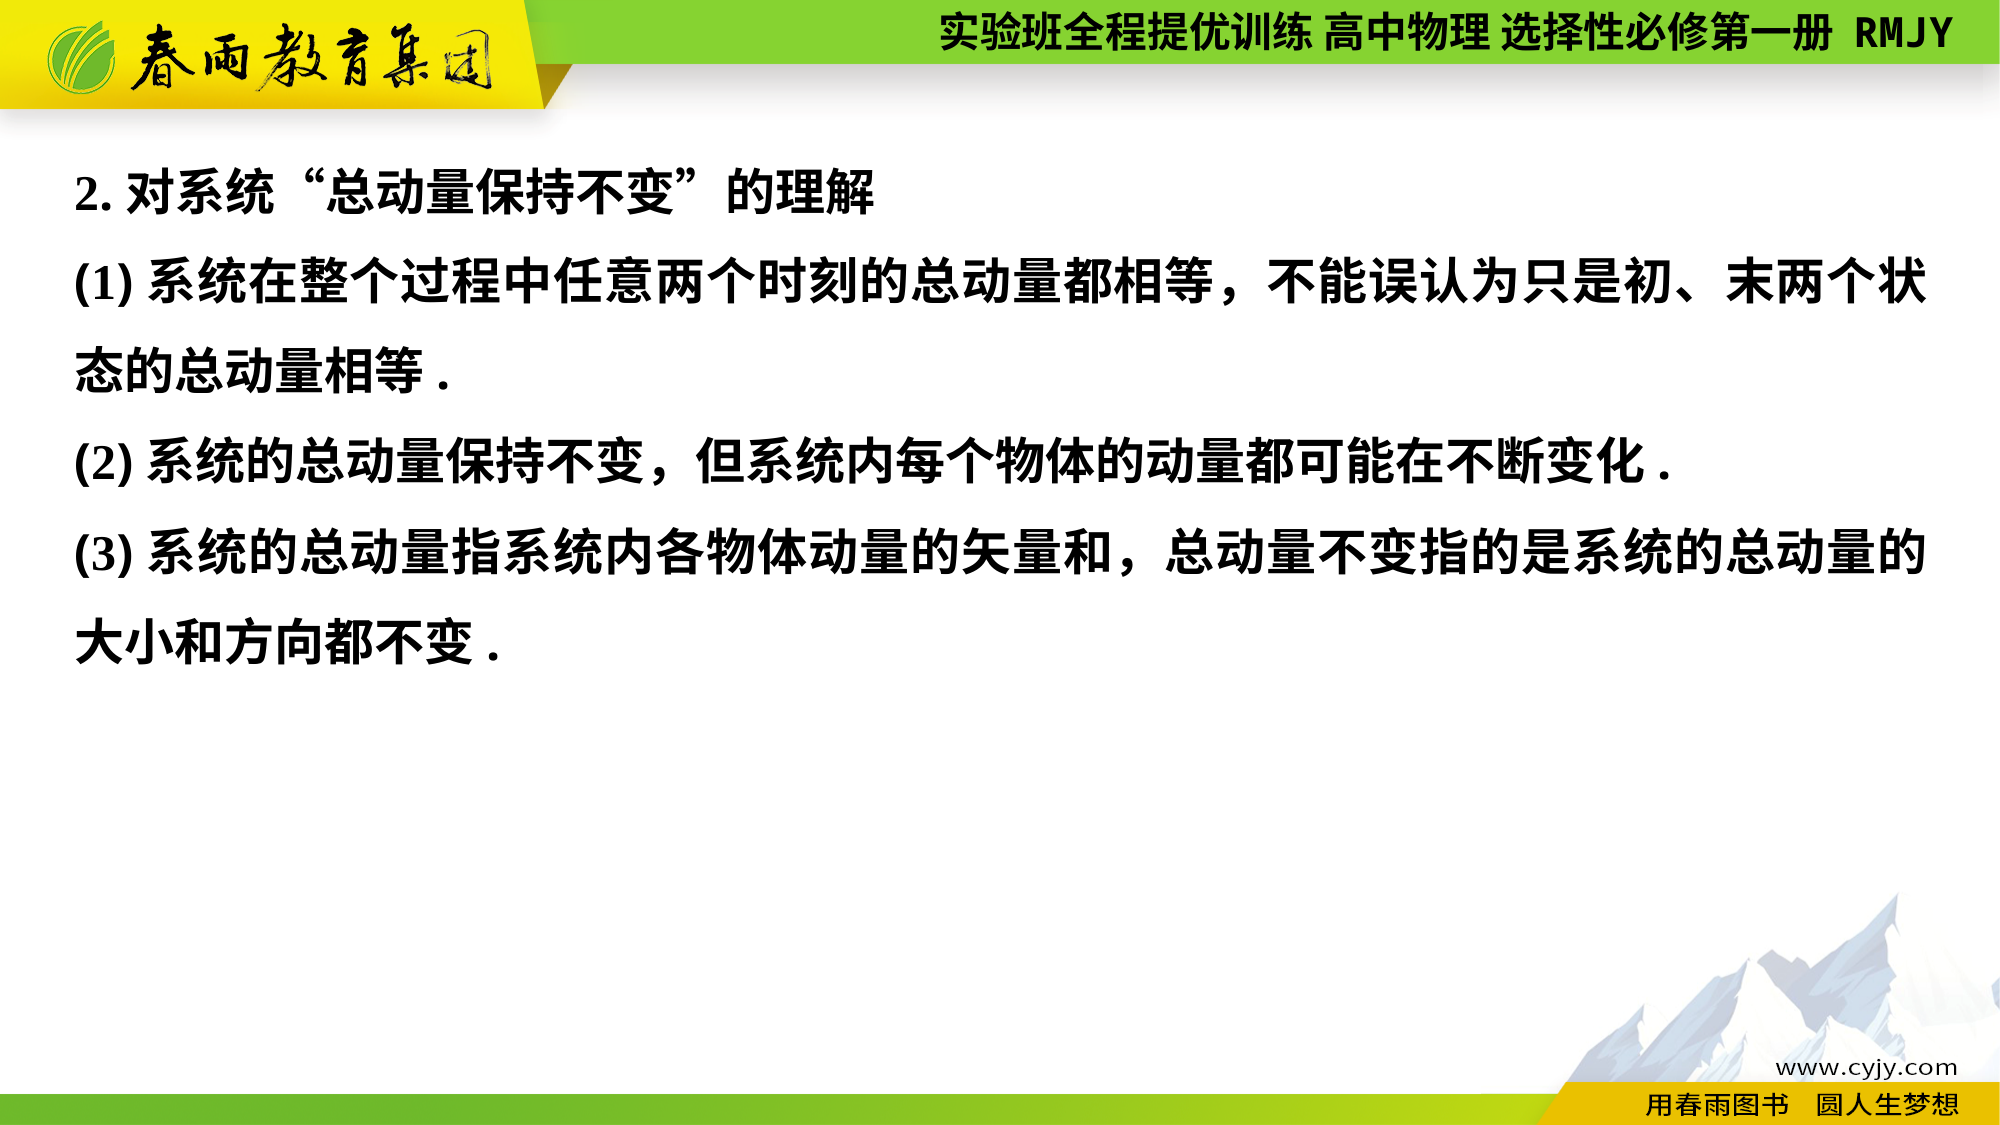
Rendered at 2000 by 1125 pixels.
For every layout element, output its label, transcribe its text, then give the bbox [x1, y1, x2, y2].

list 2.对系统“总动量保持不变”的理解 (1)系统在整个过程中任意两个时刻的总动量都相等，不能误认为只是初、末两个状态的总动量相等. (2)系统的总动量保持不变，但系统内每个物体的动量都可能在不断变化. (3)系统的总动量指系统内各物体动量的矢量和，总动量不变指的是系统的总动量的大小和方向都不变. [59, 122, 1944, 672]
picture [0, 0, 2000, 1125]
